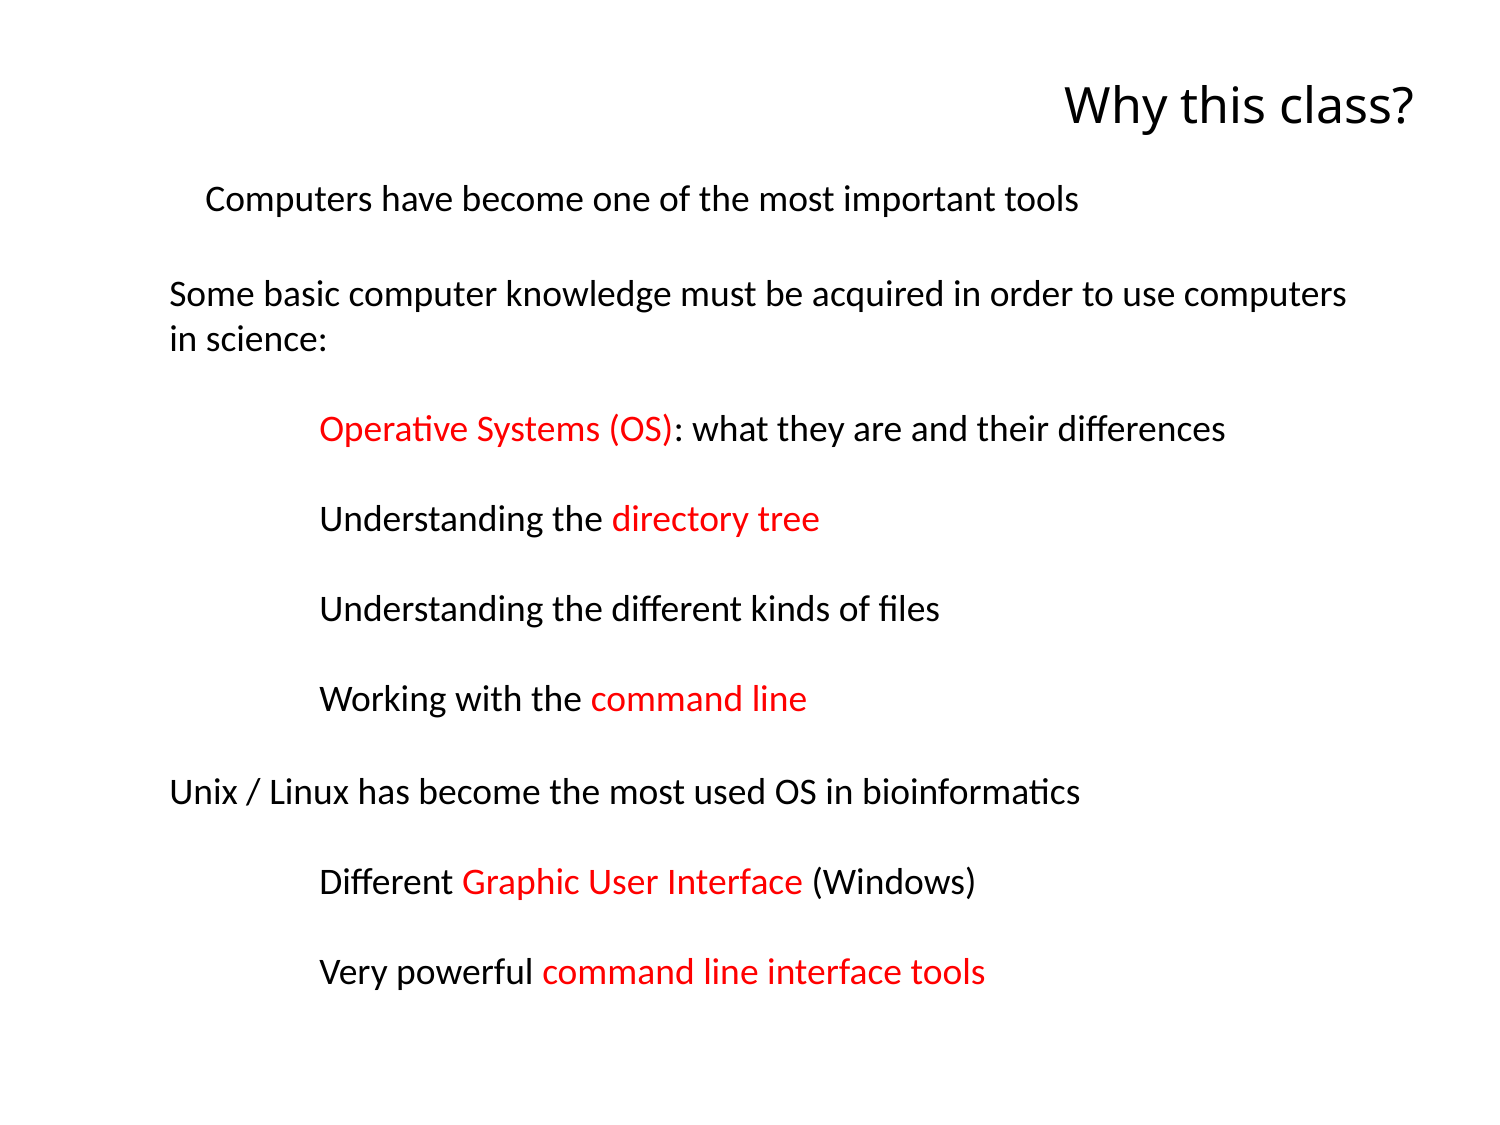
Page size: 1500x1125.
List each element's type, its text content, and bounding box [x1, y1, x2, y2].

text_box Why this class? [1050, 65, 1430, 141]
text_box Computers have become one of the most important tools [190, 166, 1104, 227]
text_box Some basic computer knowledge must be acquired in order to use computers in science: Operative Systems (OS): what they are and their differences Understanding the directory tree Understanding the different kinds of files Working with the command line [154, 261, 1366, 727]
text_box Unix / Linux has become the most used OS in bioinformatics Different Graphic User Interface (Windows) Very powerful command line interface tools [154, 759, 1358, 1000]
